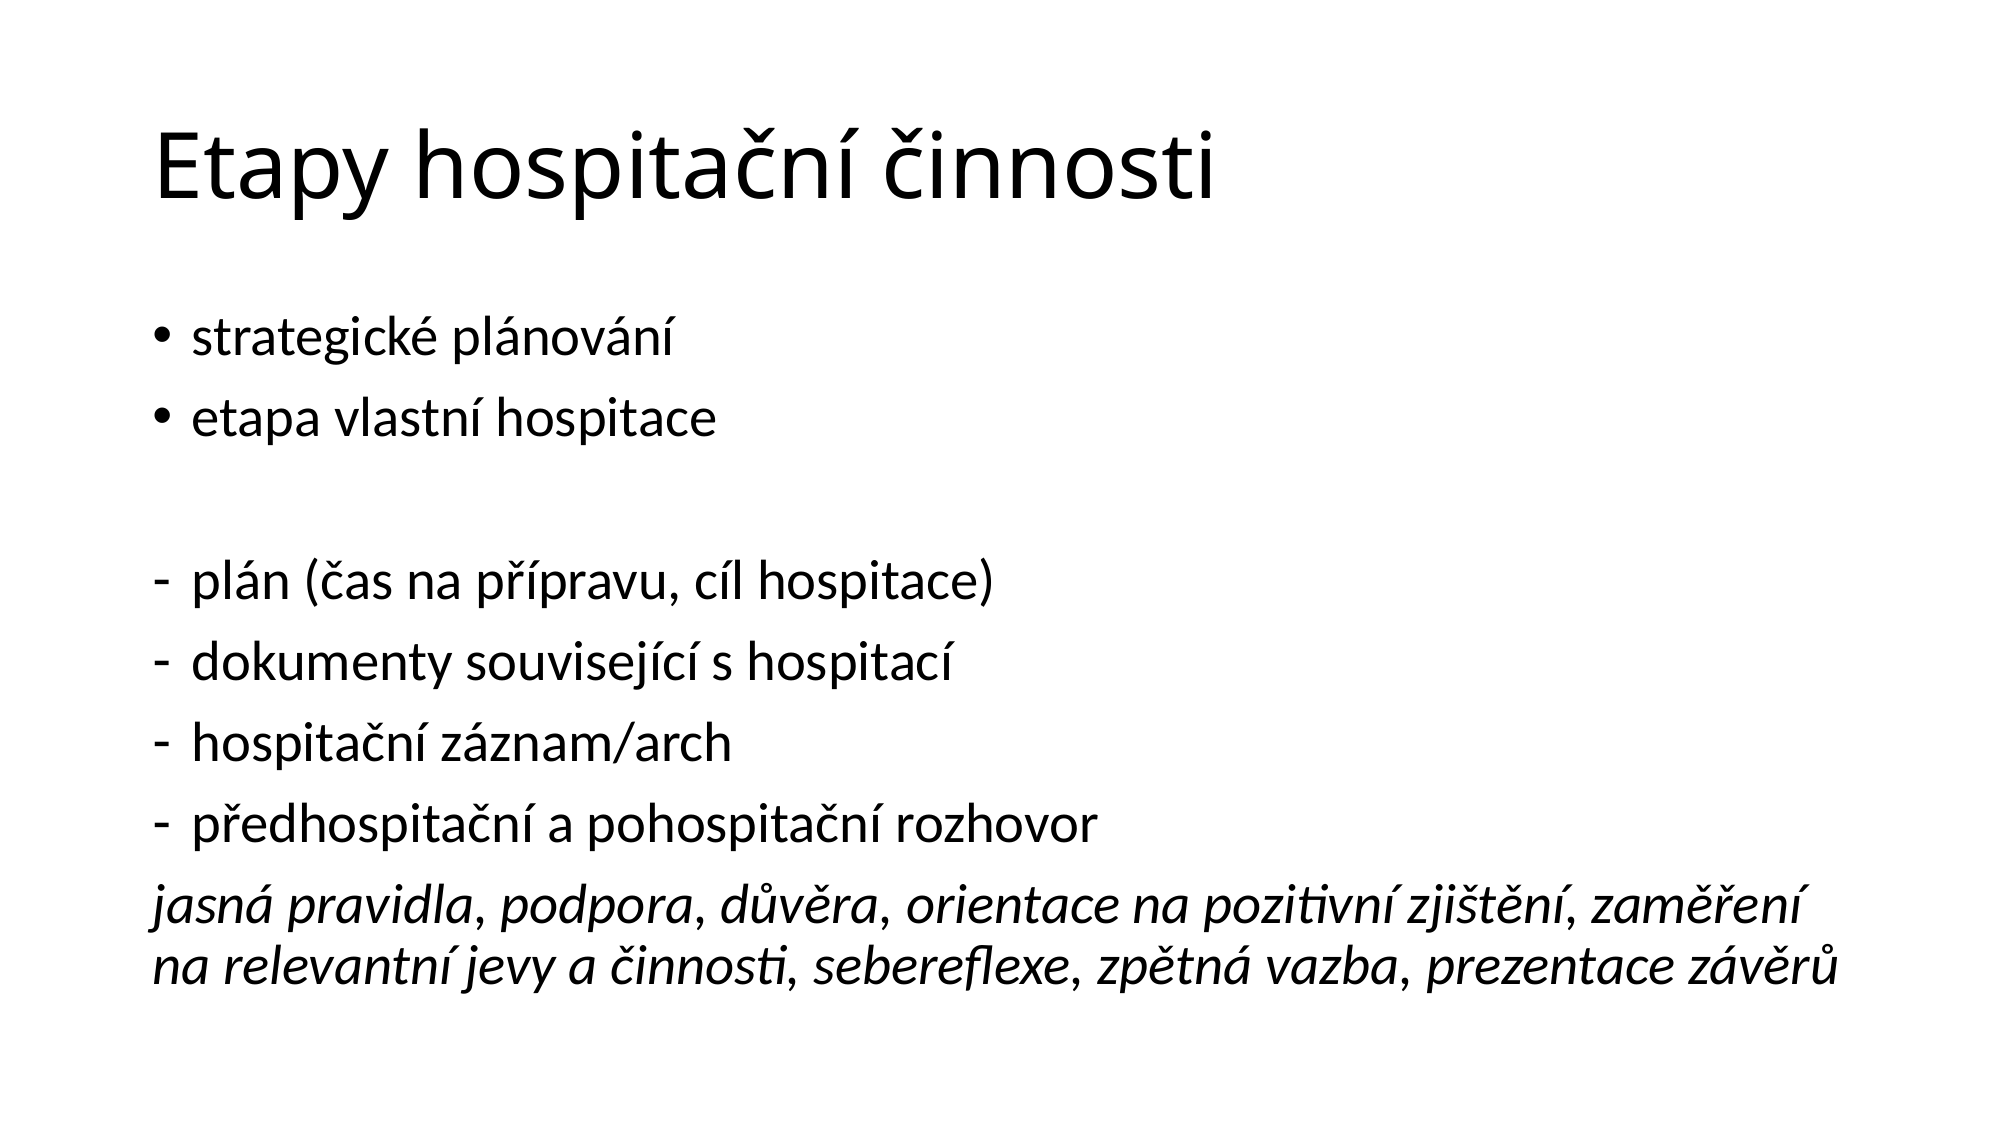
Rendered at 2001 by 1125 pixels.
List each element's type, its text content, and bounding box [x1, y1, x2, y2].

list strategické plánování etapa vlastní hospitace plán (čas na přípravu, cíl hospitace) dokumenty související s hospitací hospitační záznam/arch předhospitační a pohospitační rozhovor jasná pravidla, podpora, důvěra, orientace na pozitivní zjištění, zaměření na relevantní jevy a činnosti, sebereflexe, zpětná vazba, prezentace závěrů [137, 299, 1863, 1014]
title Etapy hospitační činnosti [137, 59, 1863, 278]
